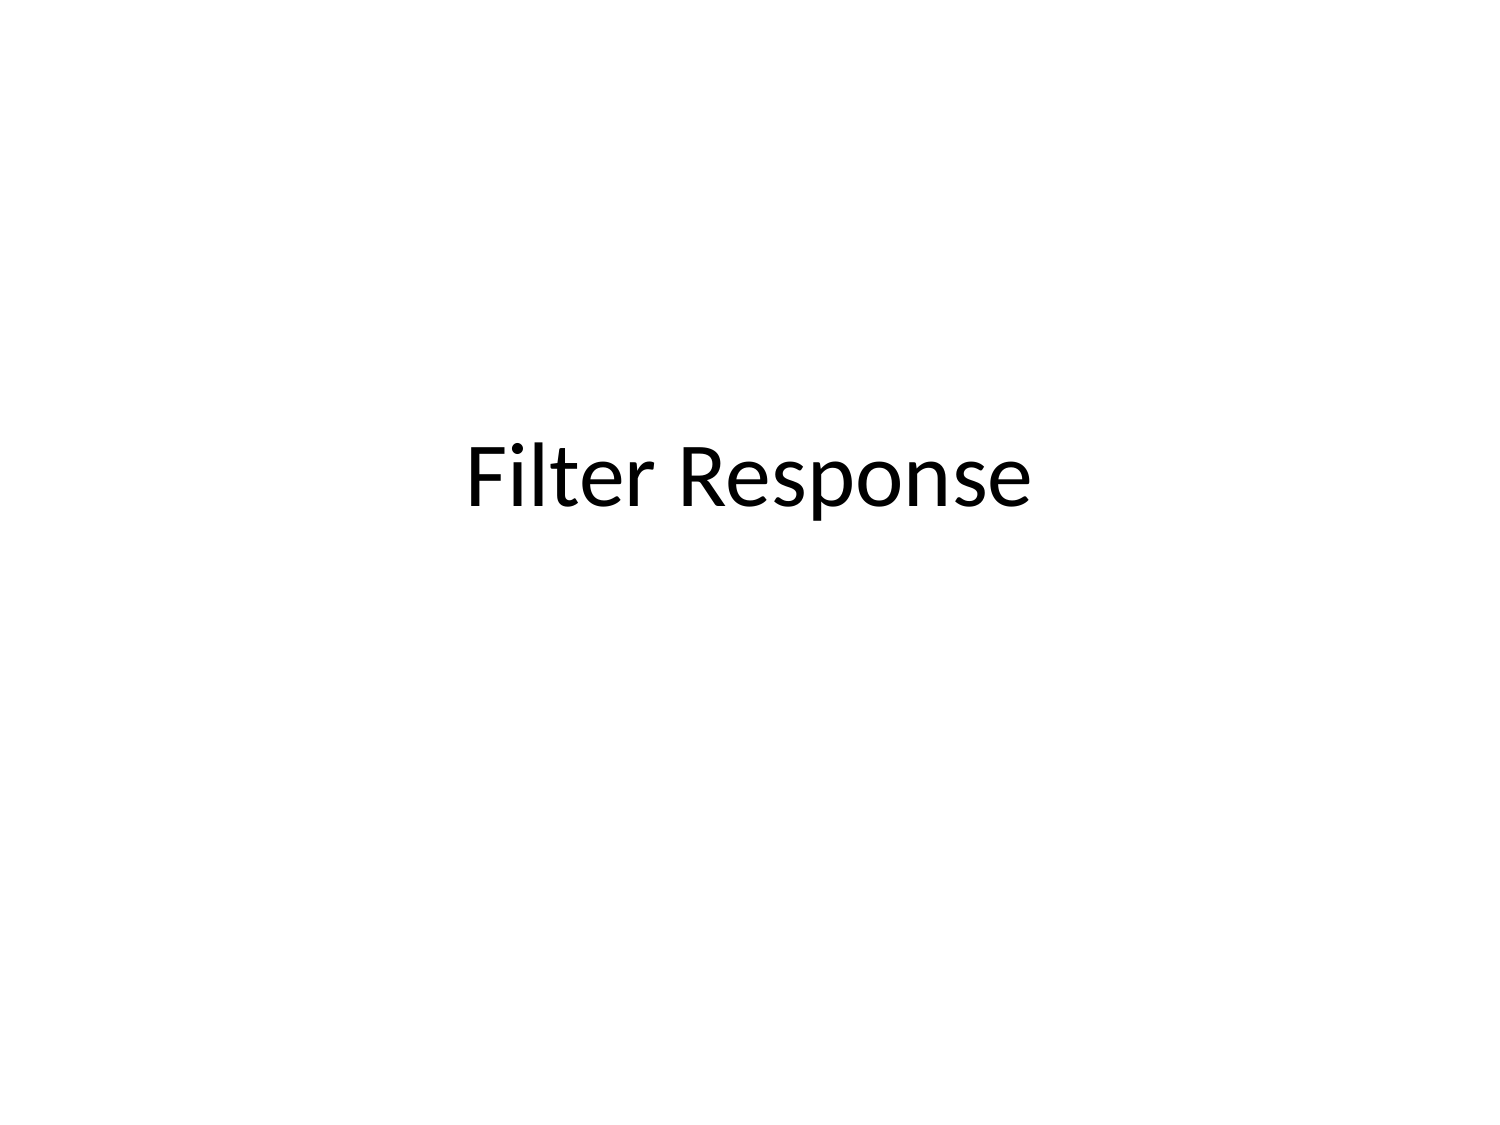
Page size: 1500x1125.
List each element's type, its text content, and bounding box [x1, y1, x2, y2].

title Filter Response [112, 349, 1388, 591]
